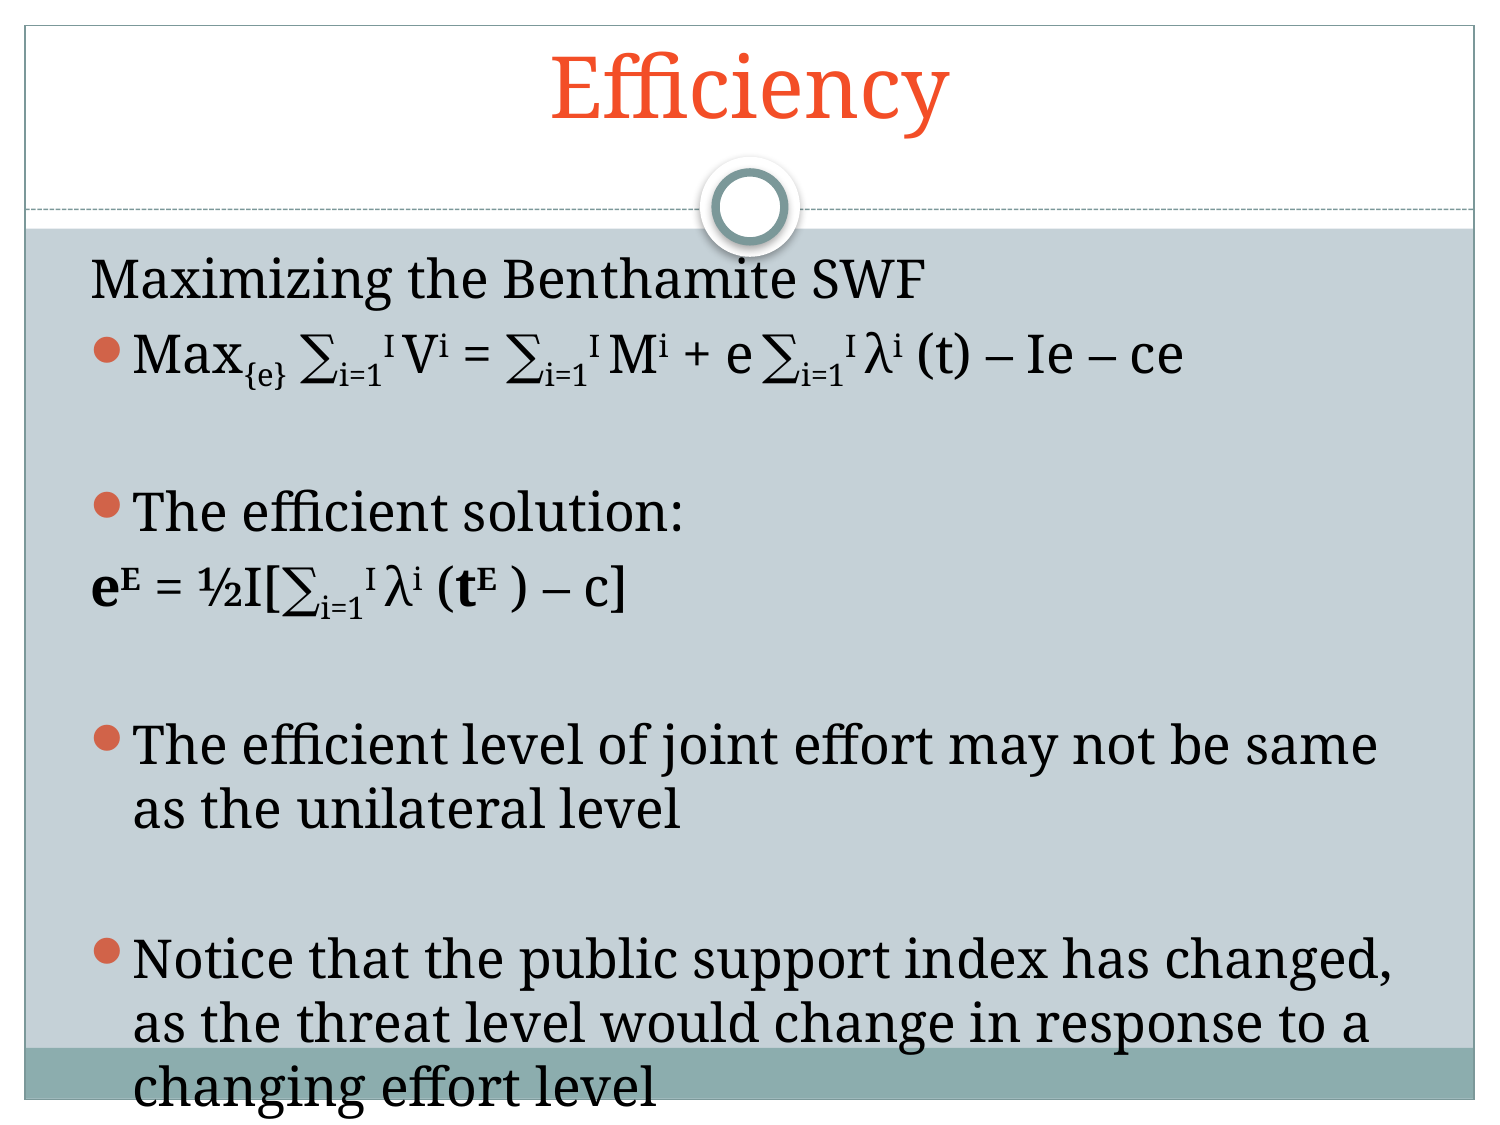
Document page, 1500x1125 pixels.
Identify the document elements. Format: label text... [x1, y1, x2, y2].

list Maximizing the Benthamite SWF Max{e} ∑i=1I Vi = ∑i=1I Mi + e ∑i=1I λi (t) – Ie – ce The efficient solution: eE = ½I[∑i=1I λi (tE ) – c] The efficient level of joint effort may not be same as the unilateral level Notice that the public support index has changed, as the threat level would change in response to a changing effort level [74, 237, 1426, 1125]
title Efficiency [74, 25, 1426, 213]
